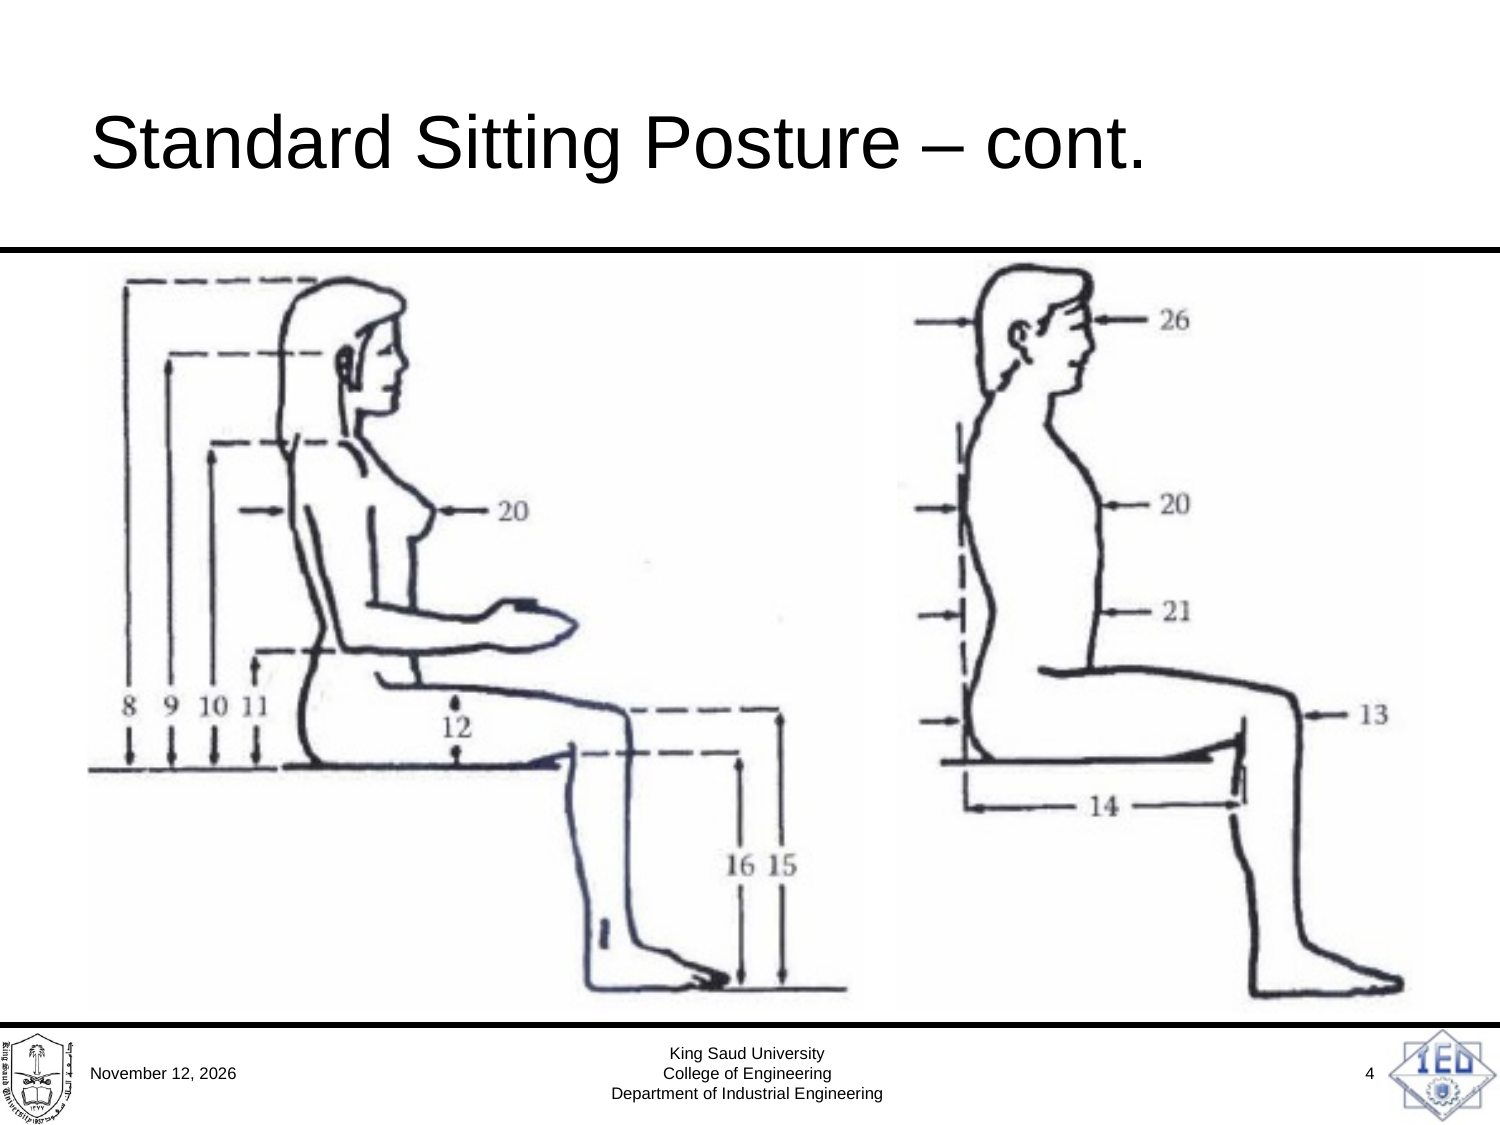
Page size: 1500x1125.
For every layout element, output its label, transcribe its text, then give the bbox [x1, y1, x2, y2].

slide_number 4 [1074, 1042, 1425, 1103]
footer King Saud University College of Engineering Department of Industrial Engineering [512, 1042, 988, 1103]
title Standard Sitting Posture – cont. [75, 45, 1425, 233]
picture [0, 1029, 74, 1125]
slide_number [75, 1042, 425, 1103]
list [87, 262, 863, 1013]
picture [1387, 1029, 1500, 1125]
picture [896, 258, 1426, 1013]
